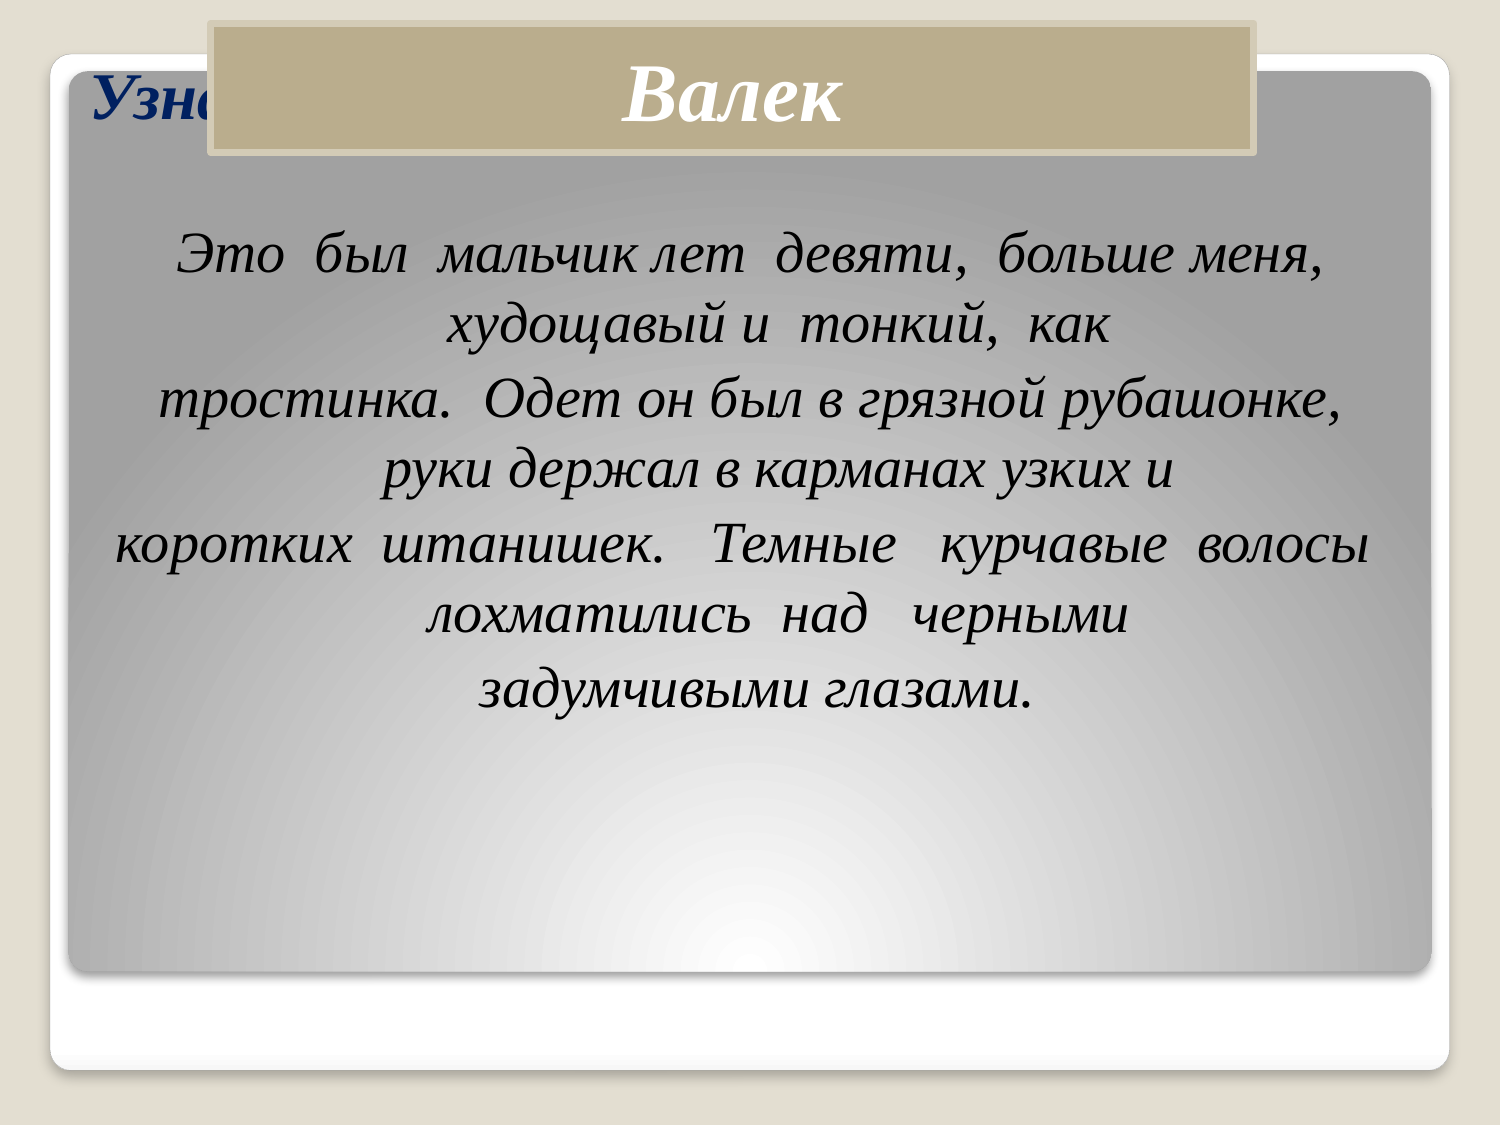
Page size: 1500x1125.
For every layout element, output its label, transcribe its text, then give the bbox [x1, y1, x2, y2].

text_box Валек [207, 20, 1257, 156]
title Узнай героя [1257, 45, 1425, 141]
title Узнай героя [75, 45, 207, 141]
list Это был мальчик лет девяти, больше меня, худощавый и тонкий, как тростинка. Одет он был в грязной рубашонке, руки держал в карманах узких и коротких штанишек. Темные курчавые волосы лохматились над черными задумчивыми глазами. [75, 199, 1425, 1005]
